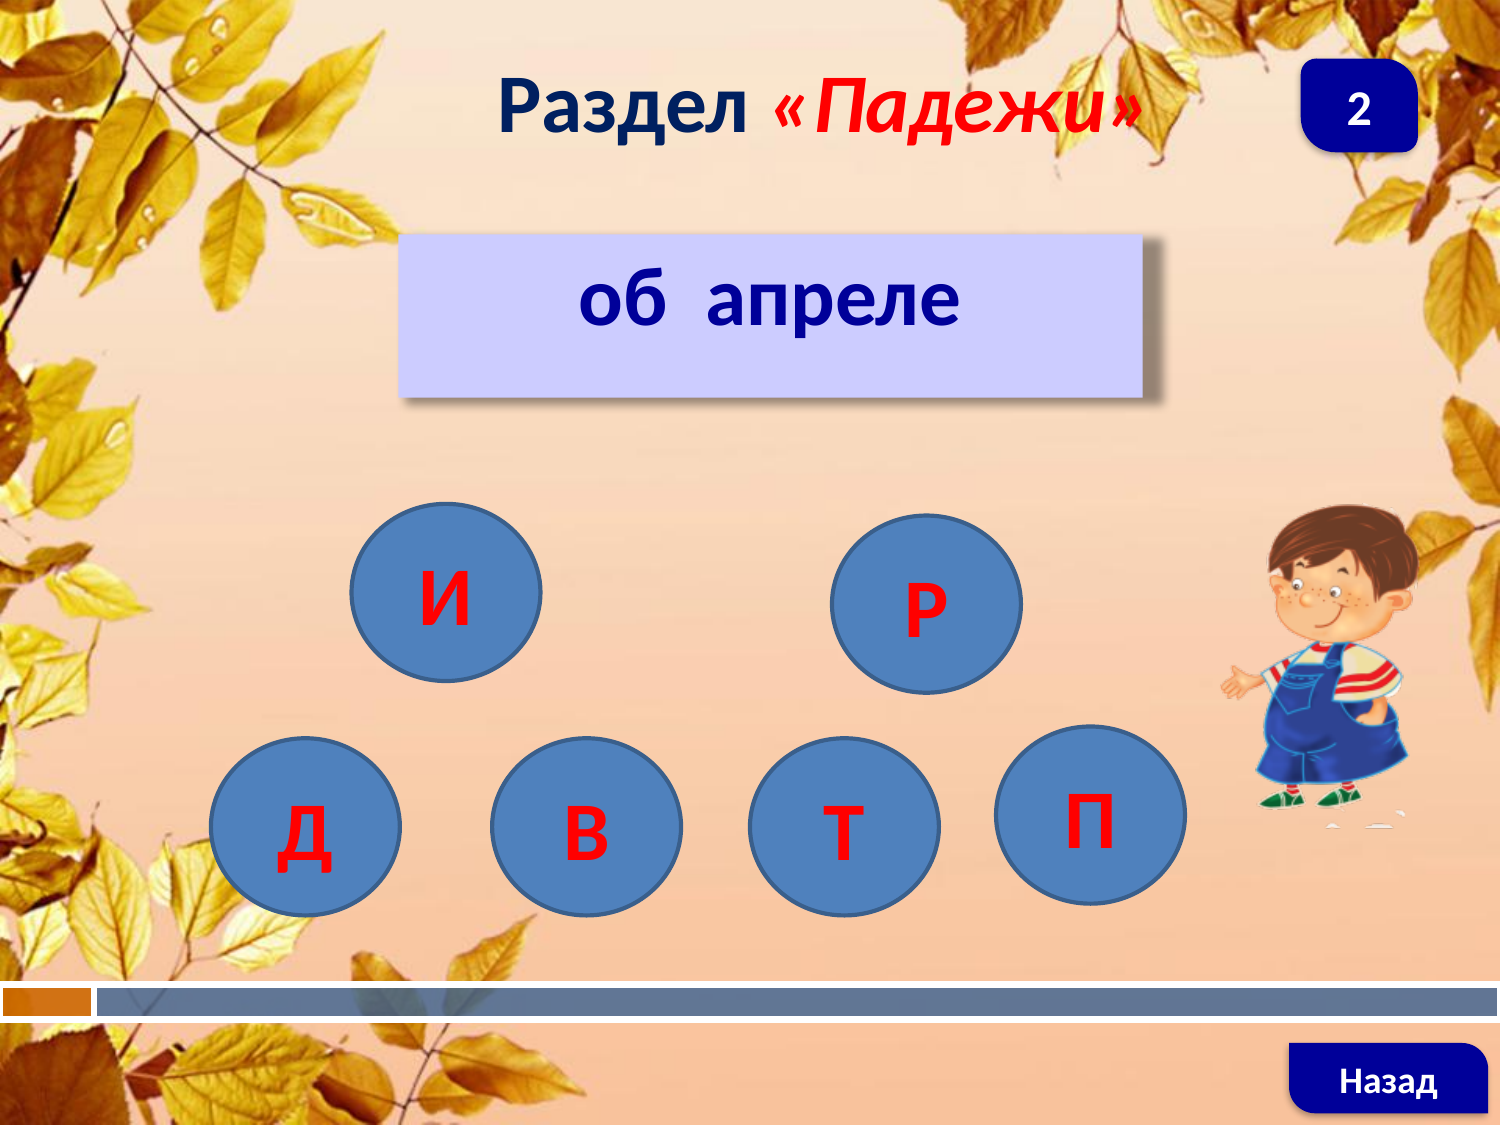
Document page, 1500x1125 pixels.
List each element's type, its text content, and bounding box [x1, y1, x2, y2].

list об апреле [398, 234, 1143, 399]
text_box Р [829, 513, 1024, 695]
text_box Д [208, 736, 402, 918]
text_box Раздел «Падежи» [383, 46, 1266, 153]
picture [0, 0, 1500, 982]
text_box И [349, 501, 543, 684]
text_box 2 [1300, 58, 1418, 153]
text_box Назад [1289, 1042, 1489, 1114]
text_box Т [747, 736, 942, 918]
text_box В [490, 736, 684, 918]
text_box П [993, 724, 1188, 906]
picture [0, 1022, 1500, 1125]
text_box [92, 982, 1500, 1022]
text_box [0, 982, 92, 1022]
